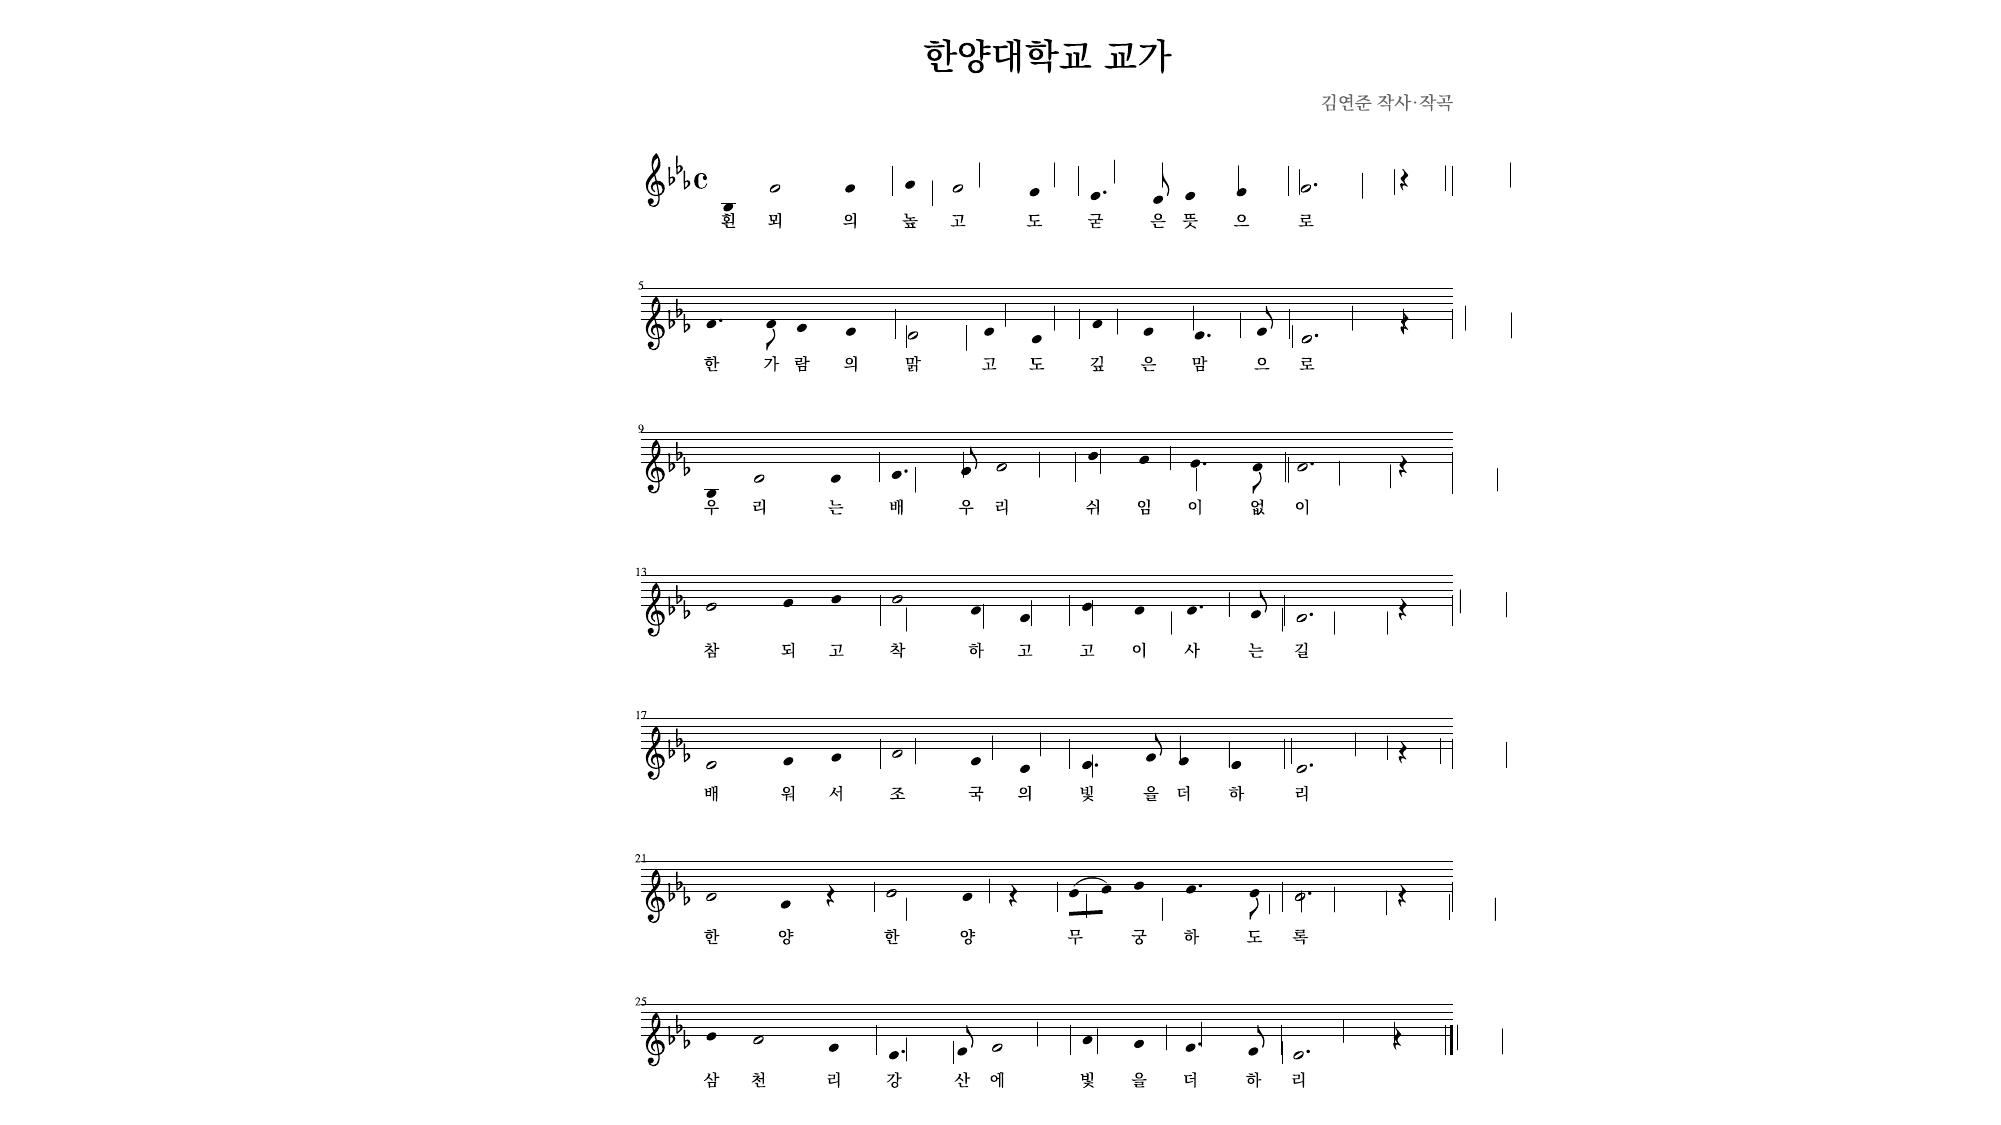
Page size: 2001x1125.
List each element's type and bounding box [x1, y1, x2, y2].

text_box [635, 38, 1454, 1088]
